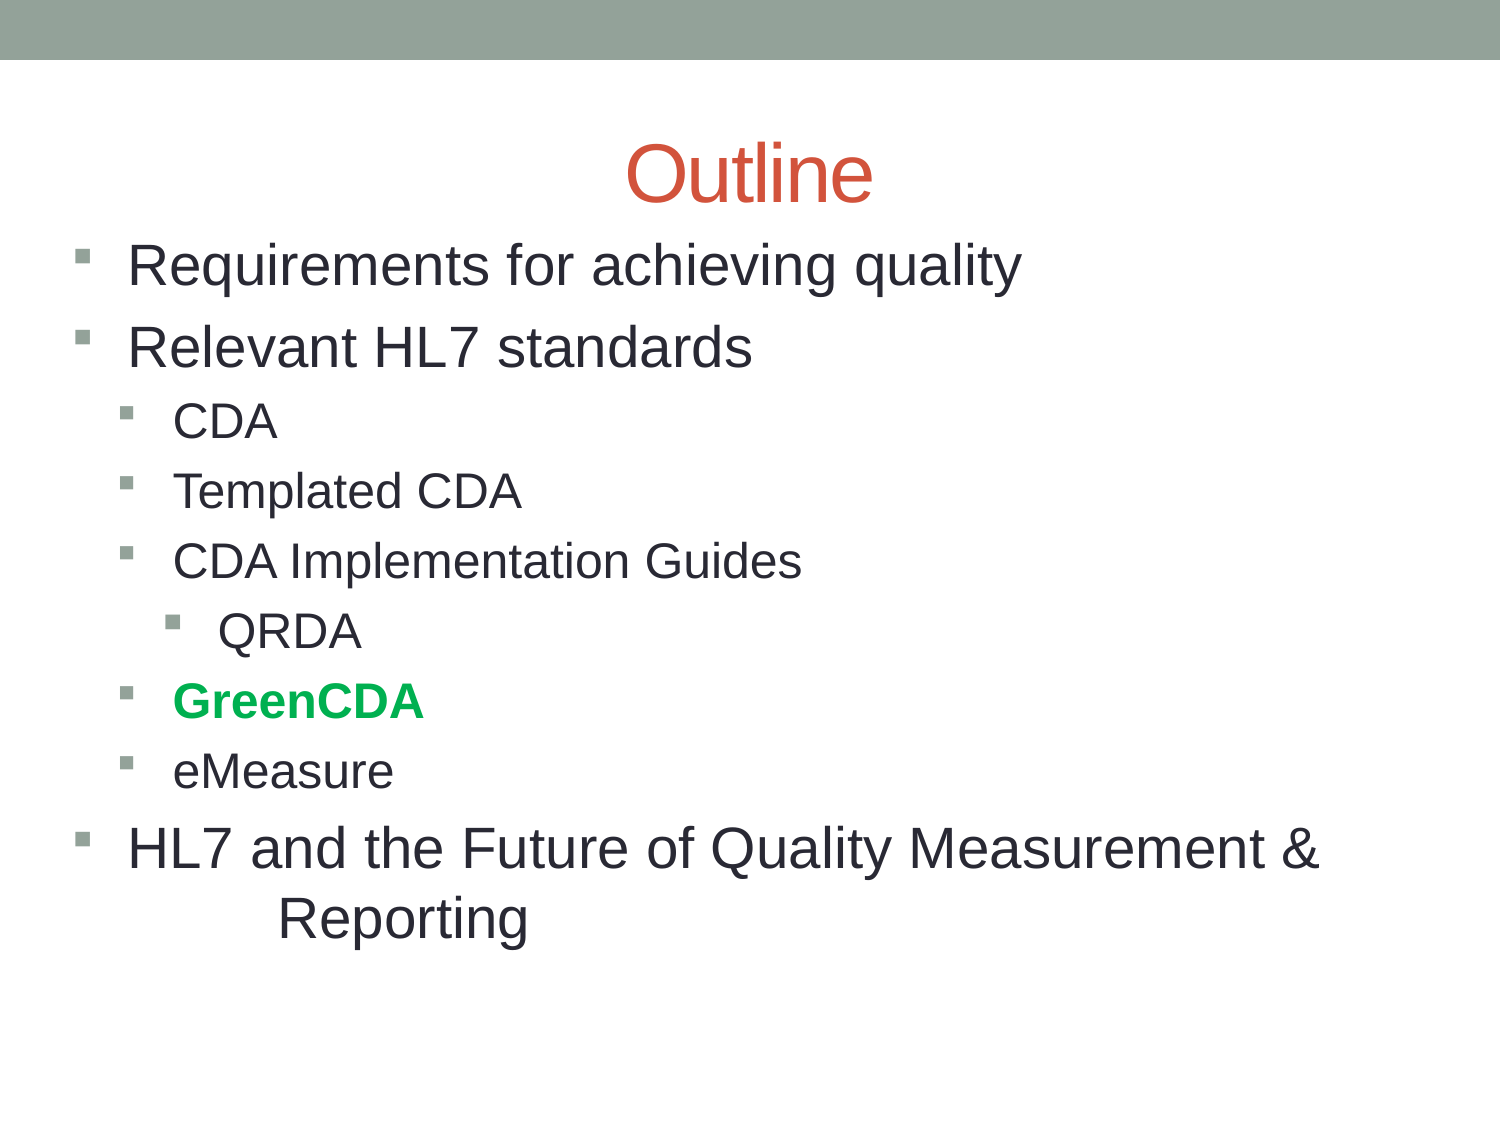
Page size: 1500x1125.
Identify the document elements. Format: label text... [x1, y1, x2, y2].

title Outline [75, 87, 1425, 219]
list Requirements for achieving quality Relevant HL7 standards CDA Templated CDA CDA Implementation Guides QRDA GreenCDA eMeasure HL7 and the Future of Quality Measurement & Reporting [37, 219, 1450, 988]
